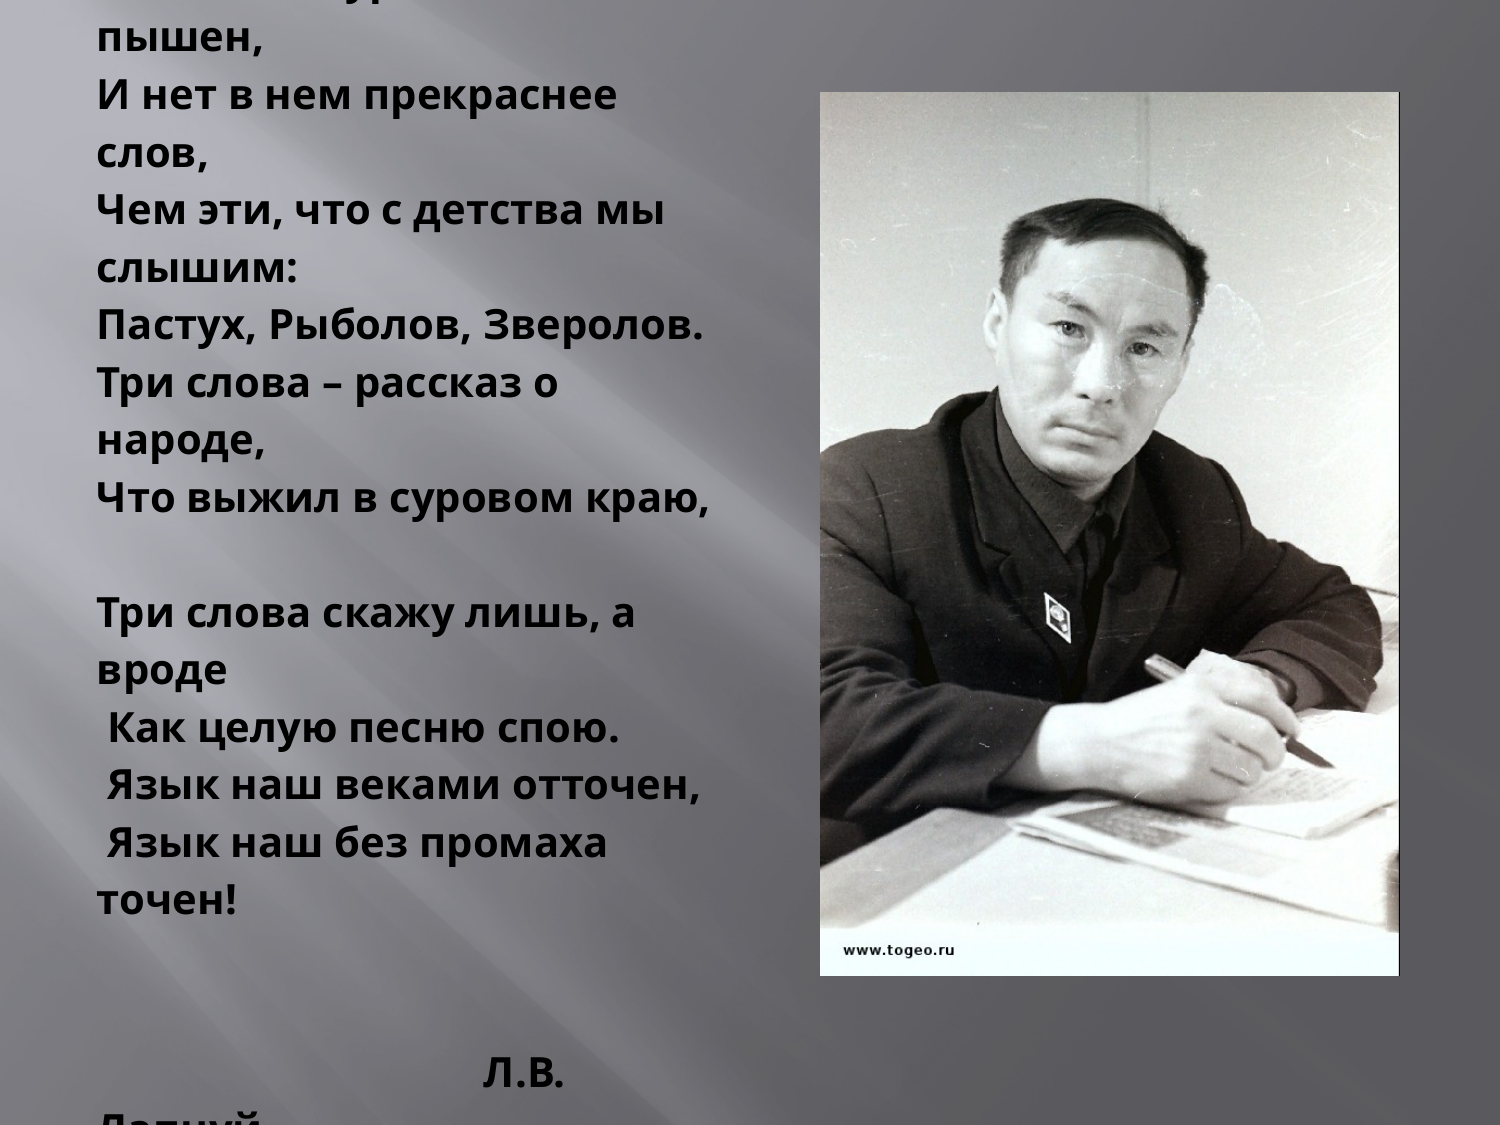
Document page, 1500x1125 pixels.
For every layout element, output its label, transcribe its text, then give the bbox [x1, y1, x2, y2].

title Язык наш суров и не пышен, И нет в нем прекраснее слов, Чем эти, что с детства мы слышим: Пастух, Рыболов, Зверолов. Три слова – рассказ о народе, Что выжил в суровом краю, Три слова скажу лишь, а вроде Как целую песню спою. Язык наш веками отточен, Язык наш без промаха точен! Л.В. Лапцуй [82, 82, 734, 1067]
picture [820, 92, 1400, 977]
